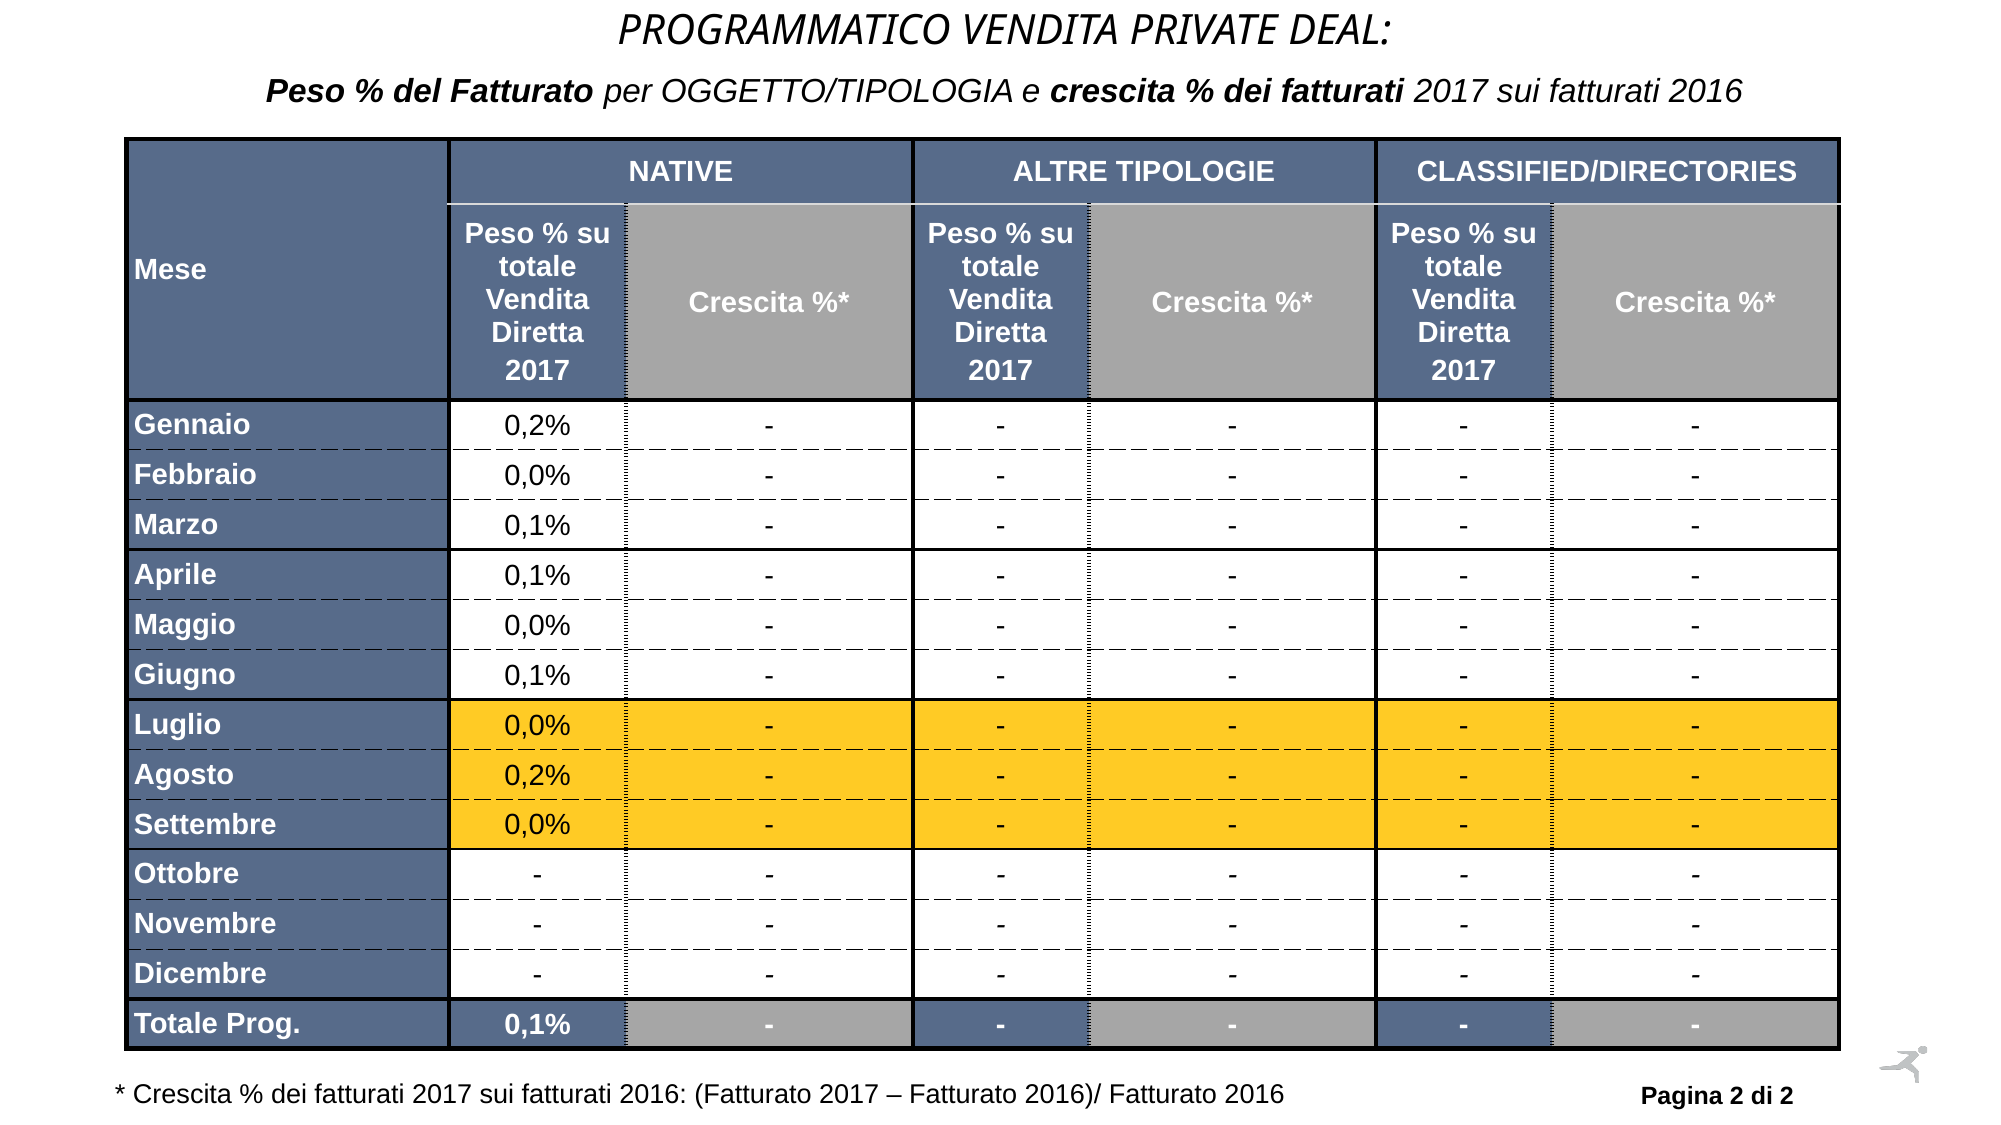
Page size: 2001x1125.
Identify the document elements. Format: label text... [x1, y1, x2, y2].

table_cell - [1089, 402, 1374, 450]
table_cell 0,1% [451, 551, 626, 599]
table_cell - [1089, 1001, 1374, 1046]
table_cell Dicembre [129, 949, 447, 997]
table_cell - [451, 850, 626, 899]
table_cell - [1378, 551, 1552, 599]
table_cell - [1089, 949, 1374, 997]
table_cell - [1552, 599, 1837, 649]
table_cell - [1552, 649, 1837, 698]
table_cell - [1552, 701, 1837, 749]
table_cell - [1089, 450, 1374, 500]
table_cell - [451, 949, 626, 997]
table_cell - [1378, 450, 1552, 500]
table_cell - [1378, 402, 1552, 450]
table_cell Settembre [129, 799, 447, 848]
table_cell - [1089, 500, 1374, 548]
table_cell Peso % su totale Vendita Diretta 2017 [915, 205, 1089, 398]
table_cell - [1552, 850, 1837, 899]
table_cell - [626, 749, 911, 799]
table_cell Febbraio [129, 450, 447, 500]
table_cell - [915, 850, 1089, 899]
table_cell 0,1% [451, 649, 626, 698]
table_cell - [626, 850, 911, 899]
table_cell - [1552, 402, 1837, 450]
table_cell Crescita %* [1089, 205, 1374, 398]
table_cell 0,0% [451, 450, 626, 500]
table_cell - [626, 1001, 911, 1046]
table_cell - [626, 899, 911, 949]
table_cell - [915, 551, 1089, 599]
table_cell - [1378, 1001, 1552, 1046]
table_cell Marzo [129, 500, 447, 548]
table_cell - [915, 649, 1089, 698]
table_cell - [1378, 649, 1552, 698]
table_header CLASSIFIED/DIRECTORIES [1378, 141, 1837, 203]
table_cell Crescita %* [1552, 205, 1837, 398]
table_cell - [1378, 899, 1552, 949]
table_cell Peso % su totale Vendita Diretta 2017 [451, 205, 626, 398]
table_cell Maggio [129, 599, 447, 649]
table_cell - [626, 402, 911, 450]
table_cell 0,0% [451, 799, 626, 848]
table_cell - [915, 701, 1089, 749]
table_cell - [626, 450, 911, 500]
table_cell Gennaio [129, 402, 447, 450]
table_cell 0,0% [451, 701, 626, 749]
table_cell Ottobre [129, 850, 447, 899]
table_cell Giugno [129, 649, 447, 698]
table_cell - [1552, 799, 1837, 848]
table_cell Aprile [129, 551, 447, 599]
text_box PROGRAMMATICO VENDITA PRIVATE DEAL: Peso % del Fatturato per OGGETTO/TIPOLOGIA e crescita % dei fatturati 2017 sui fatturati 2016 [192, 0, 1817, 117]
table_cell 0,2% [451, 402, 626, 450]
table_cell - [1552, 749, 1837, 799]
table_cell - [1552, 1001, 1837, 1046]
table_cell - [1089, 701, 1374, 749]
table_cell Totale Prog. [129, 1001, 447, 1046]
table_cell Agosto [129, 749, 447, 799]
table_cell - [1089, 850, 1374, 899]
table_cell - [1552, 551, 1837, 599]
table_cell - [1089, 749, 1374, 799]
table_cell - [1378, 749, 1552, 799]
table_cell - [1378, 599, 1552, 649]
table_cell - [1378, 799, 1552, 848]
table_cell - [915, 899, 1089, 949]
table_cell 0,1% [451, 500, 626, 548]
table_cell - [626, 500, 911, 548]
table_cell 0,1% [451, 1001, 626, 1046]
table_cell - [626, 599, 911, 649]
table_cell Peso % su totale Vendita Diretta 2017 [1378, 205, 1552, 398]
table_cell - [915, 450, 1089, 500]
table_cell - [1378, 701, 1552, 749]
table_cell - [451, 899, 626, 949]
table_cell - [1552, 949, 1837, 997]
table_header Mese [129, 141, 447, 398]
table_cell - [915, 1001, 1089, 1046]
table_cell - [915, 799, 1089, 848]
table_cell Novembre [129, 899, 447, 949]
table_cell - [1378, 500, 1552, 548]
table_cell - [1552, 450, 1837, 500]
table_cell - [915, 749, 1089, 799]
table_cell - [626, 551, 911, 599]
table_cell - [626, 799, 911, 848]
table_header ALTRE TIPOLOGIE [915, 141, 1374, 203]
table_cell 0,0% [451, 599, 626, 649]
table_cell - [1089, 599, 1374, 649]
table_cell - [1378, 949, 1552, 997]
table_cell - [1089, 551, 1374, 599]
table_cell - [1552, 899, 1837, 949]
table_cell - [915, 402, 1089, 450]
table_cell - [626, 649, 911, 698]
table_cell - [626, 701, 911, 749]
table_cell Crescita %* [626, 205, 911, 398]
table_cell 0,2% [451, 749, 626, 799]
table_cell Luglio [129, 701, 447, 749]
text_box * Crescita % dei fatturati 2017 sui fatturati 2016: (Fatturato 2017 – Fatturato 2016)/ Fatturato 2016 [100, 1069, 1339, 1117]
table_cell - [915, 949, 1089, 997]
table_cell - [1378, 850, 1552, 899]
text_box Pagina 2 di 2 [1626, 1072, 1889, 1117]
table_cell - [1089, 799, 1374, 848]
table_cell - [915, 500, 1089, 548]
table_cell - [915, 599, 1089, 649]
table_header NATIVE [451, 141, 911, 203]
table_cell - [1089, 899, 1374, 949]
table_cell - [626, 949, 911, 997]
table_cell - [1089, 649, 1374, 698]
table_cell - [1552, 500, 1837, 548]
